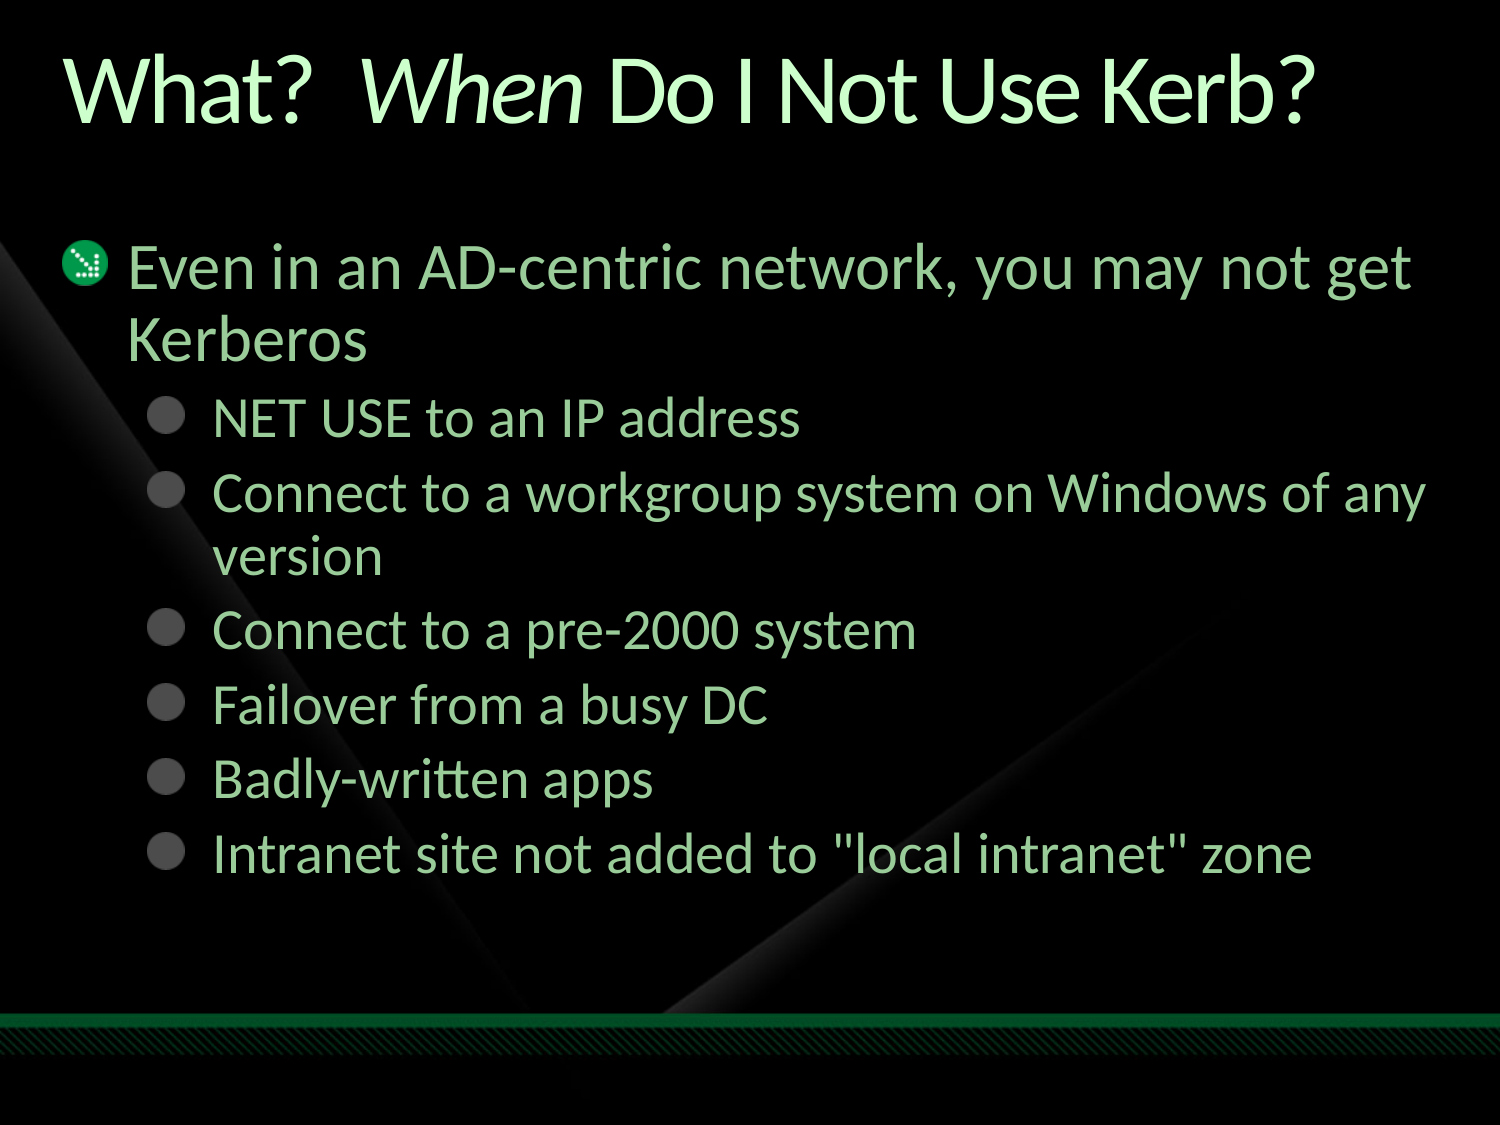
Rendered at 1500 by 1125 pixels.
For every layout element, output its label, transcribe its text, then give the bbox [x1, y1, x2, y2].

title What? When Do I Not Use Kerb? [62, 37, 1438, 147]
picture [0, 0, 1500, 1125]
list Even in an AD-centric network, you may not get Kerberos NET USE to an IP address Connect to a workgroup system on Windows of any version Connect to a pre-2000 system Failover from a busy DC Badly-written apps Intranet site not added to "local intranet" zone [62, 231, 1438, 595]
